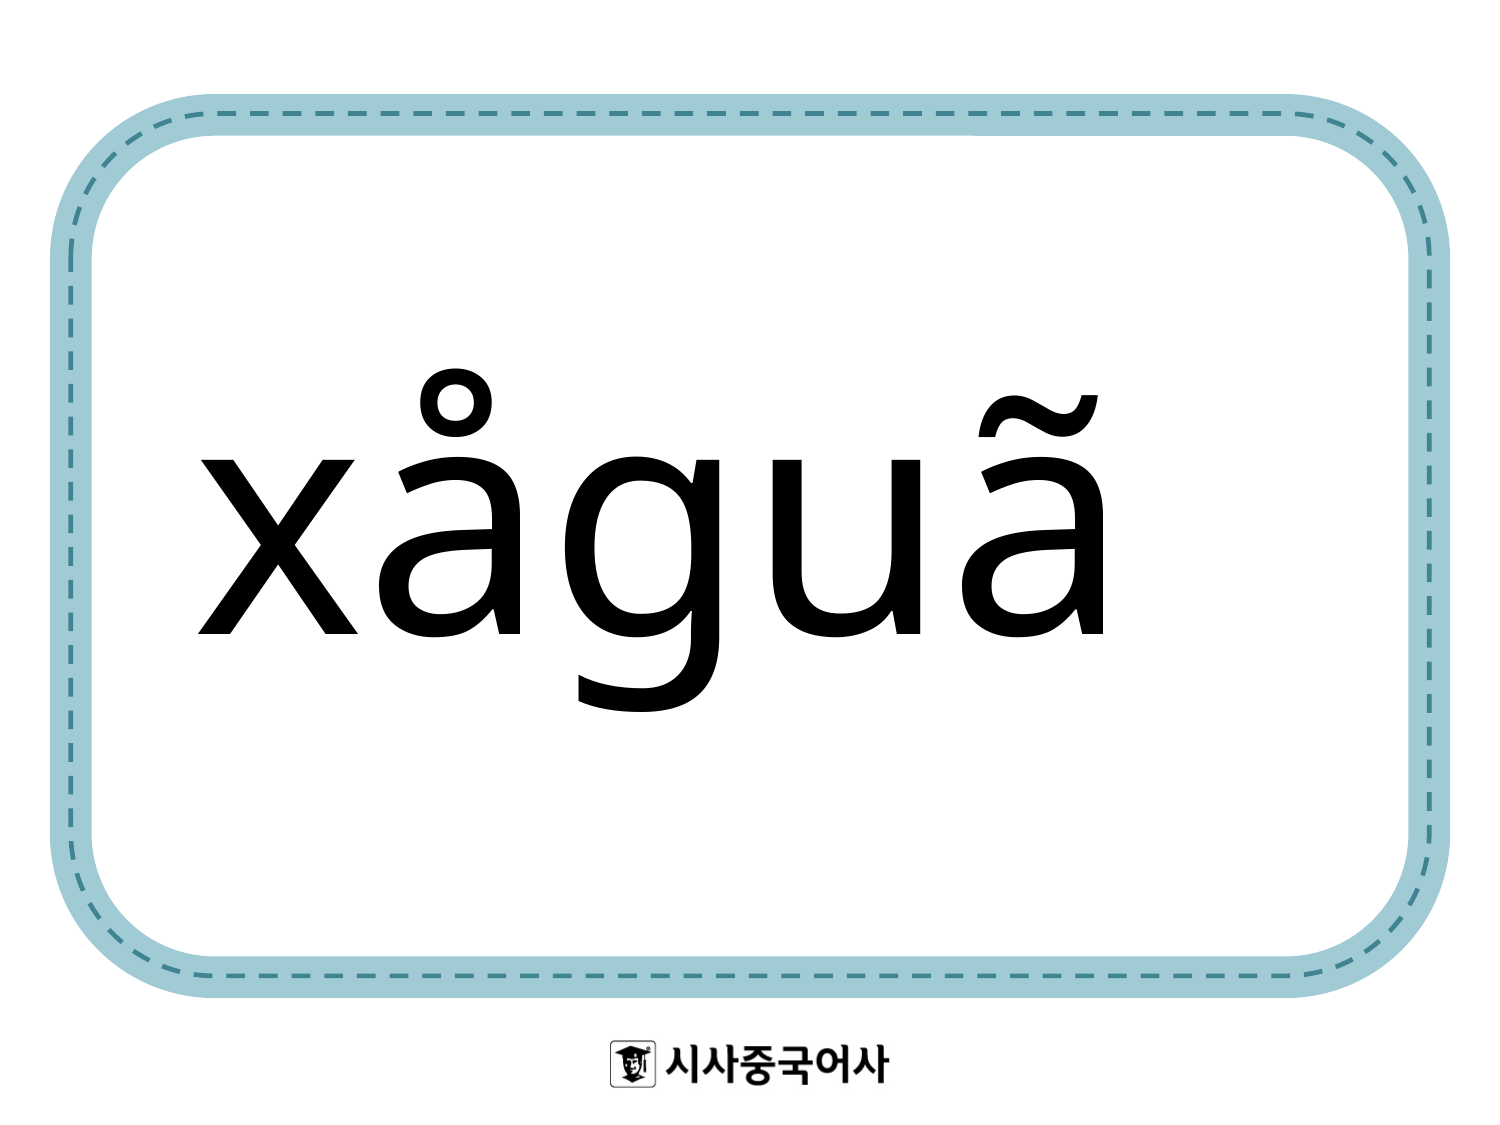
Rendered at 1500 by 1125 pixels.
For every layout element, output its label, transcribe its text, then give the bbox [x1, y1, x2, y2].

text_box xåguã [145, 160, 1354, 824]
picture [602, 1034, 898, 1094]
